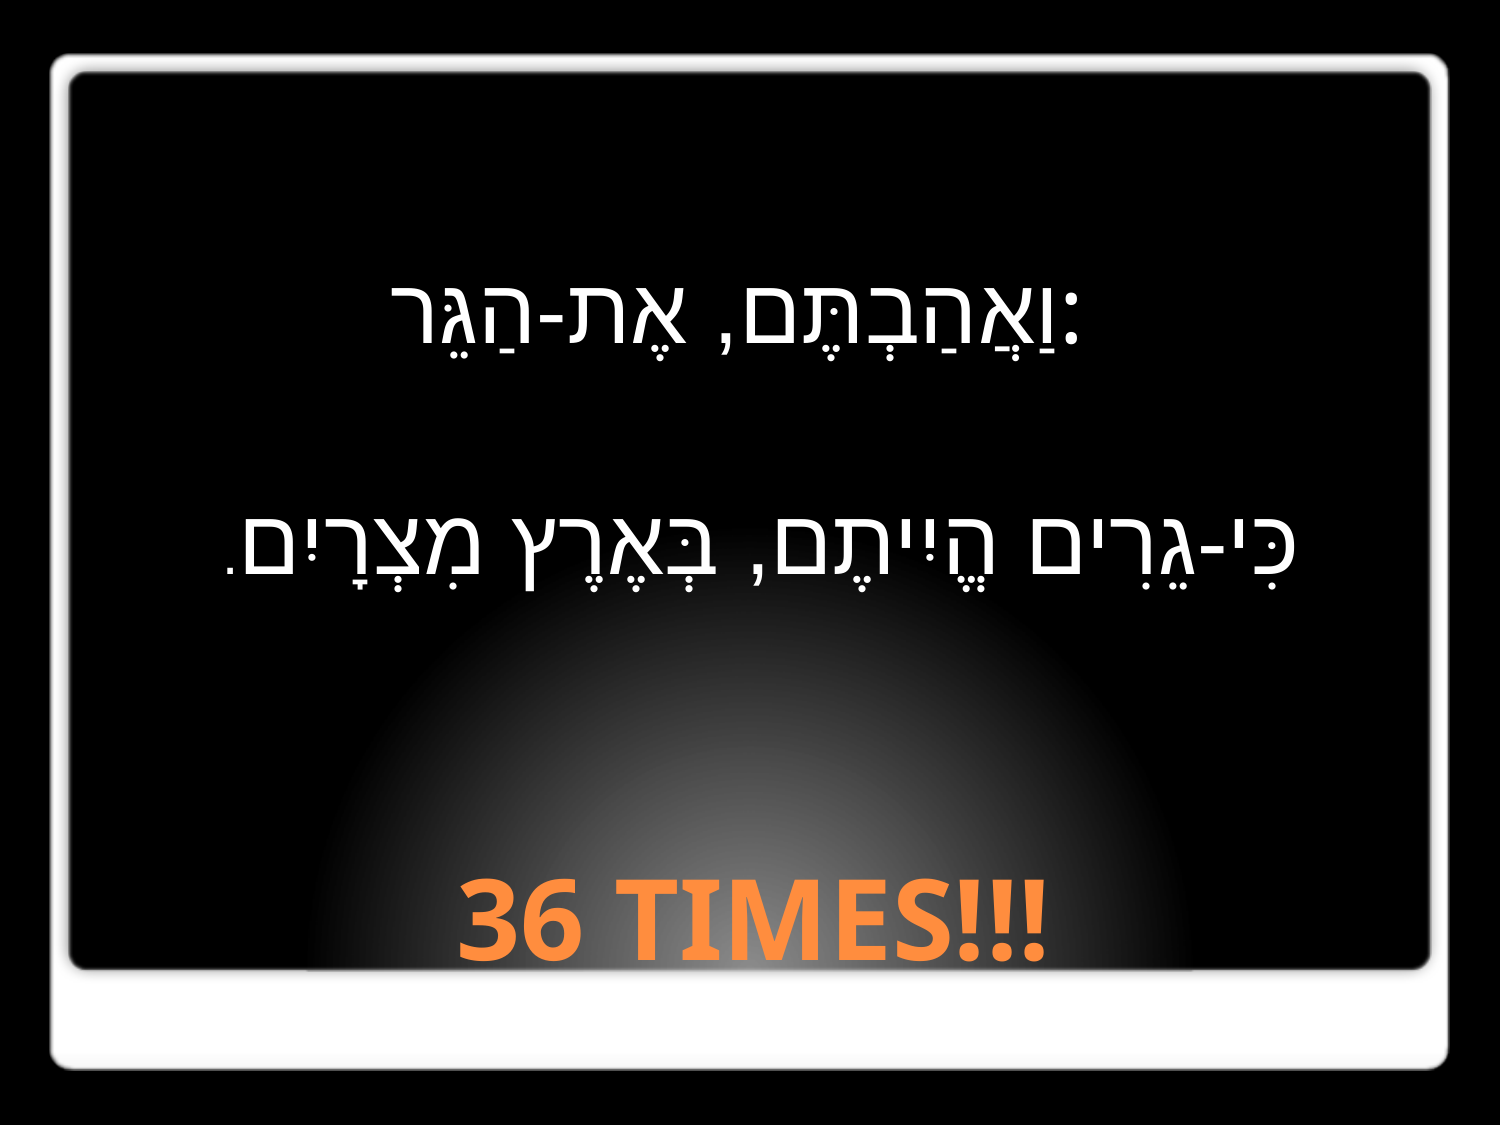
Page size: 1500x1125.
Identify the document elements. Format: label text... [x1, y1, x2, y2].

title 36 TIMES!!! [82, 817, 1425, 991]
list וַאֲהַבְתֶּם, אֶת-הַגֵּר: כִּי-גֵרִים הֱיִיתֶם, בְּאֶרֶץ מִצְרָיִם. [82, 86, 1426, 775]
